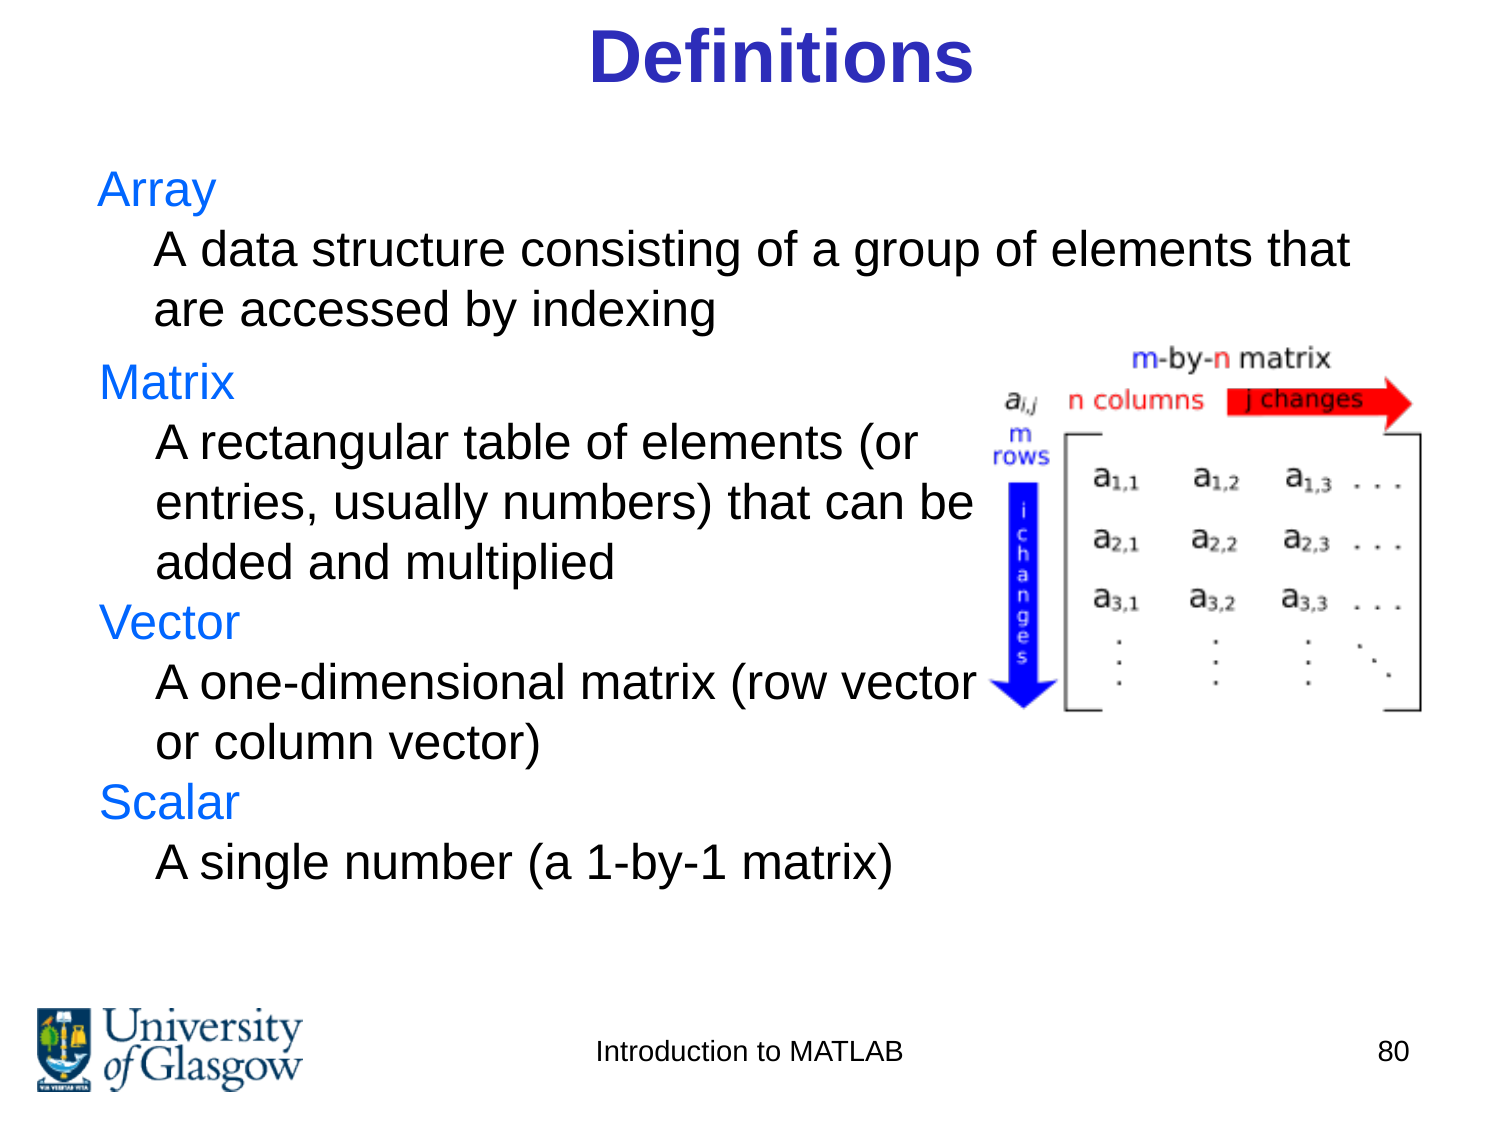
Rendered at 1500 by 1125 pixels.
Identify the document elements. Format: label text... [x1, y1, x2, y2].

list Array A data structure consisting of a group of elements that are accessed by indexing [82, 148, 1433, 355]
picture [962, 342, 1467, 751]
footer Introduction to MATLAB [512, 1024, 988, 1103]
picture [37, 1008, 303, 1092]
slide_number 80 [1074, 1024, 1425, 1103]
title Definitions [171, 0, 1394, 126]
text_box Matrix A rectangular table of elements (or entries, usually numbers) that can be added and multiplied Vector A one-dimensional matrix (row vector or column vector) Scalar A single number (a 1-by-1 matrix) [84, 342, 994, 885]
